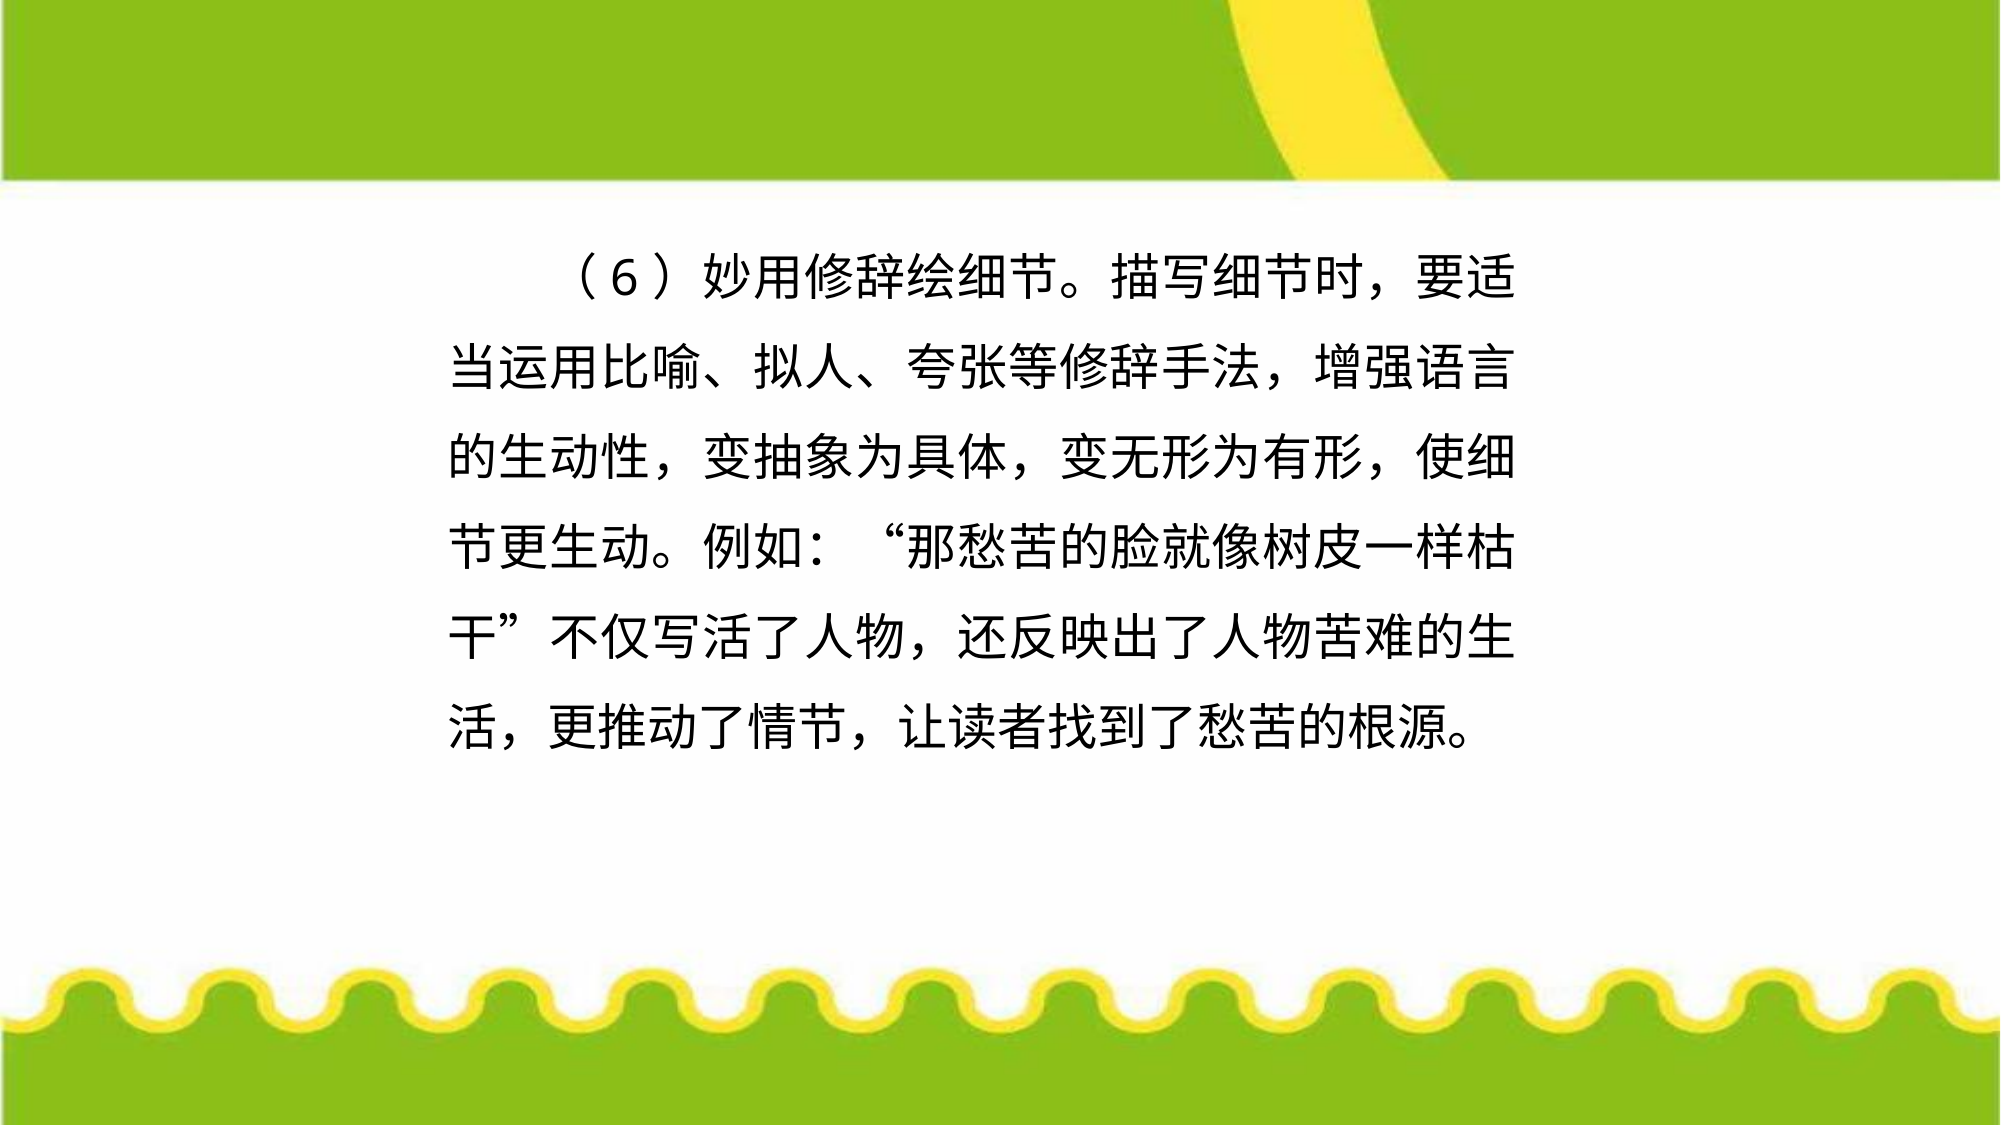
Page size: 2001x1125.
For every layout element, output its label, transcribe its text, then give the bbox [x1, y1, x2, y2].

picture [0, 0, 2001, 1125]
text_box （6）妙用修辞绘细节。描写细节时，要适当运用比喻、拟人、夸张等修辞手法，增强语言的生动性，变抽象为具体，变无形为有形，使细节更生动。例如：“那愁苦的脸就像树皮一样枯干”不仅写活了人物，还反映出了人物苦难的生活，更推动了情节，让读者找到了愁苦的根源。 [432, 207, 1532, 803]
